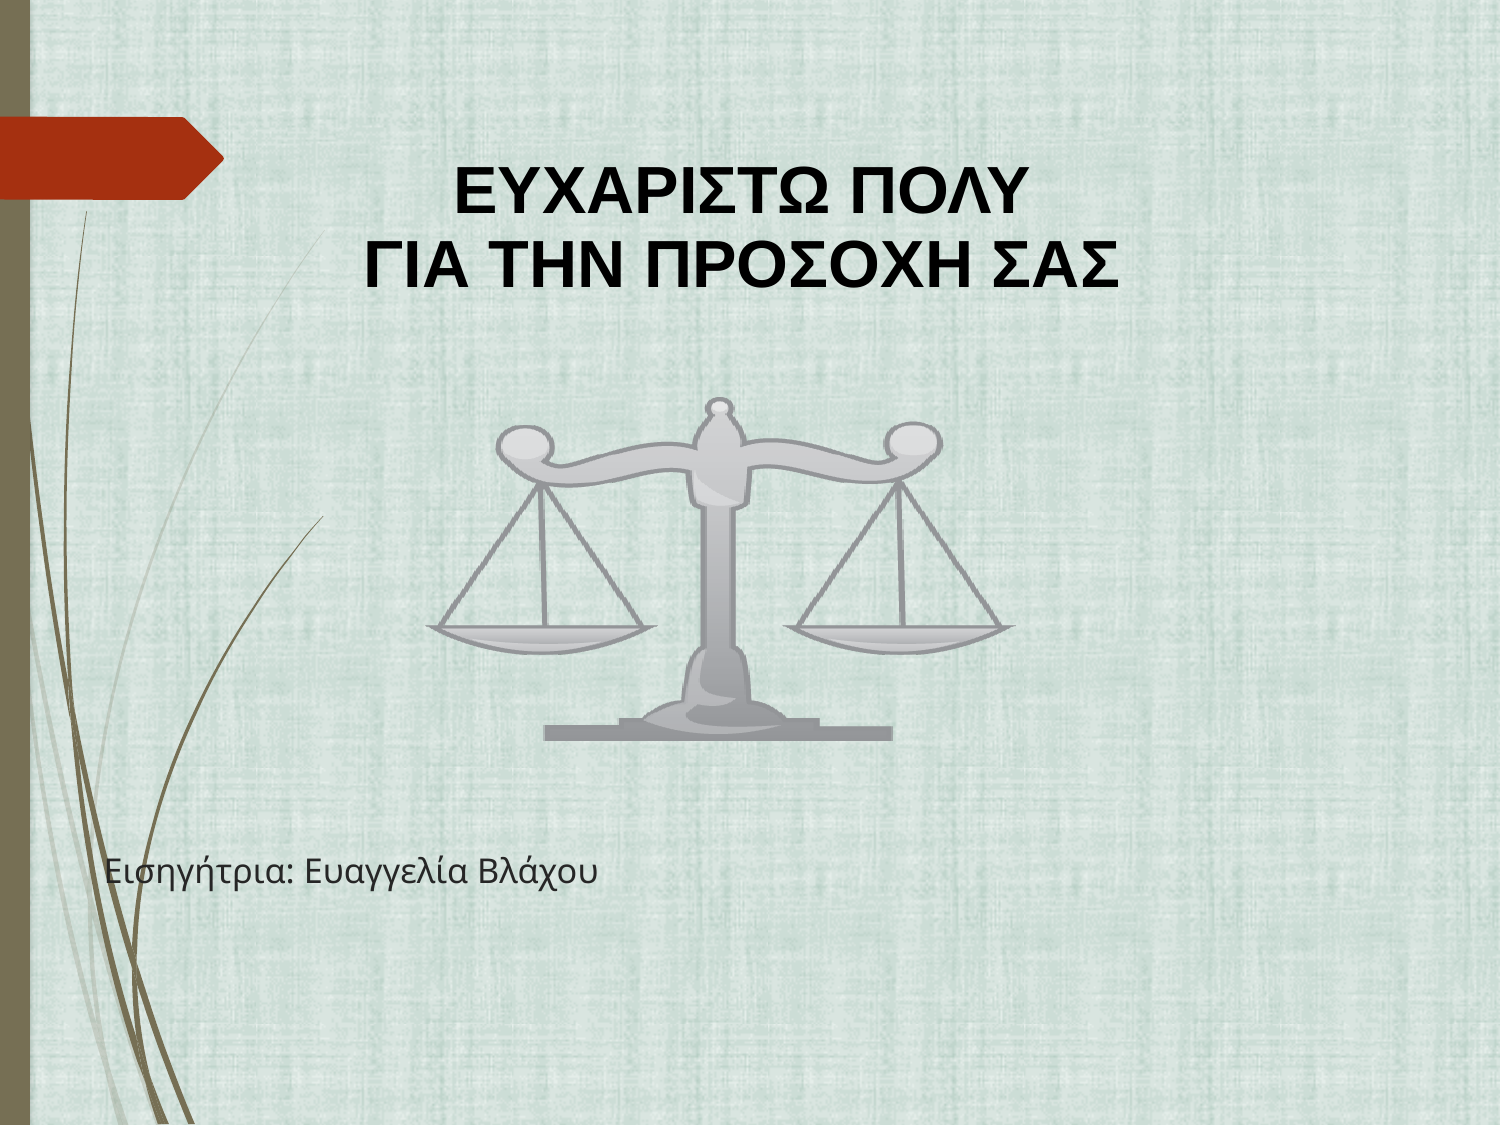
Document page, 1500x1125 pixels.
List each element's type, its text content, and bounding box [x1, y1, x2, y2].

title Εισηγήτρια: Ευαγγελία Βλάχου [88, 846, 1439, 939]
text_box ΕΥΧΑΡΙΣΤΩ ΠΟΛΥ ΓΙΑ ΤΗΝ ΠΡΟΣΟΧΗ ΣΑΣ [67, 101, 1418, 350]
picture [424, 396, 1017, 741]
